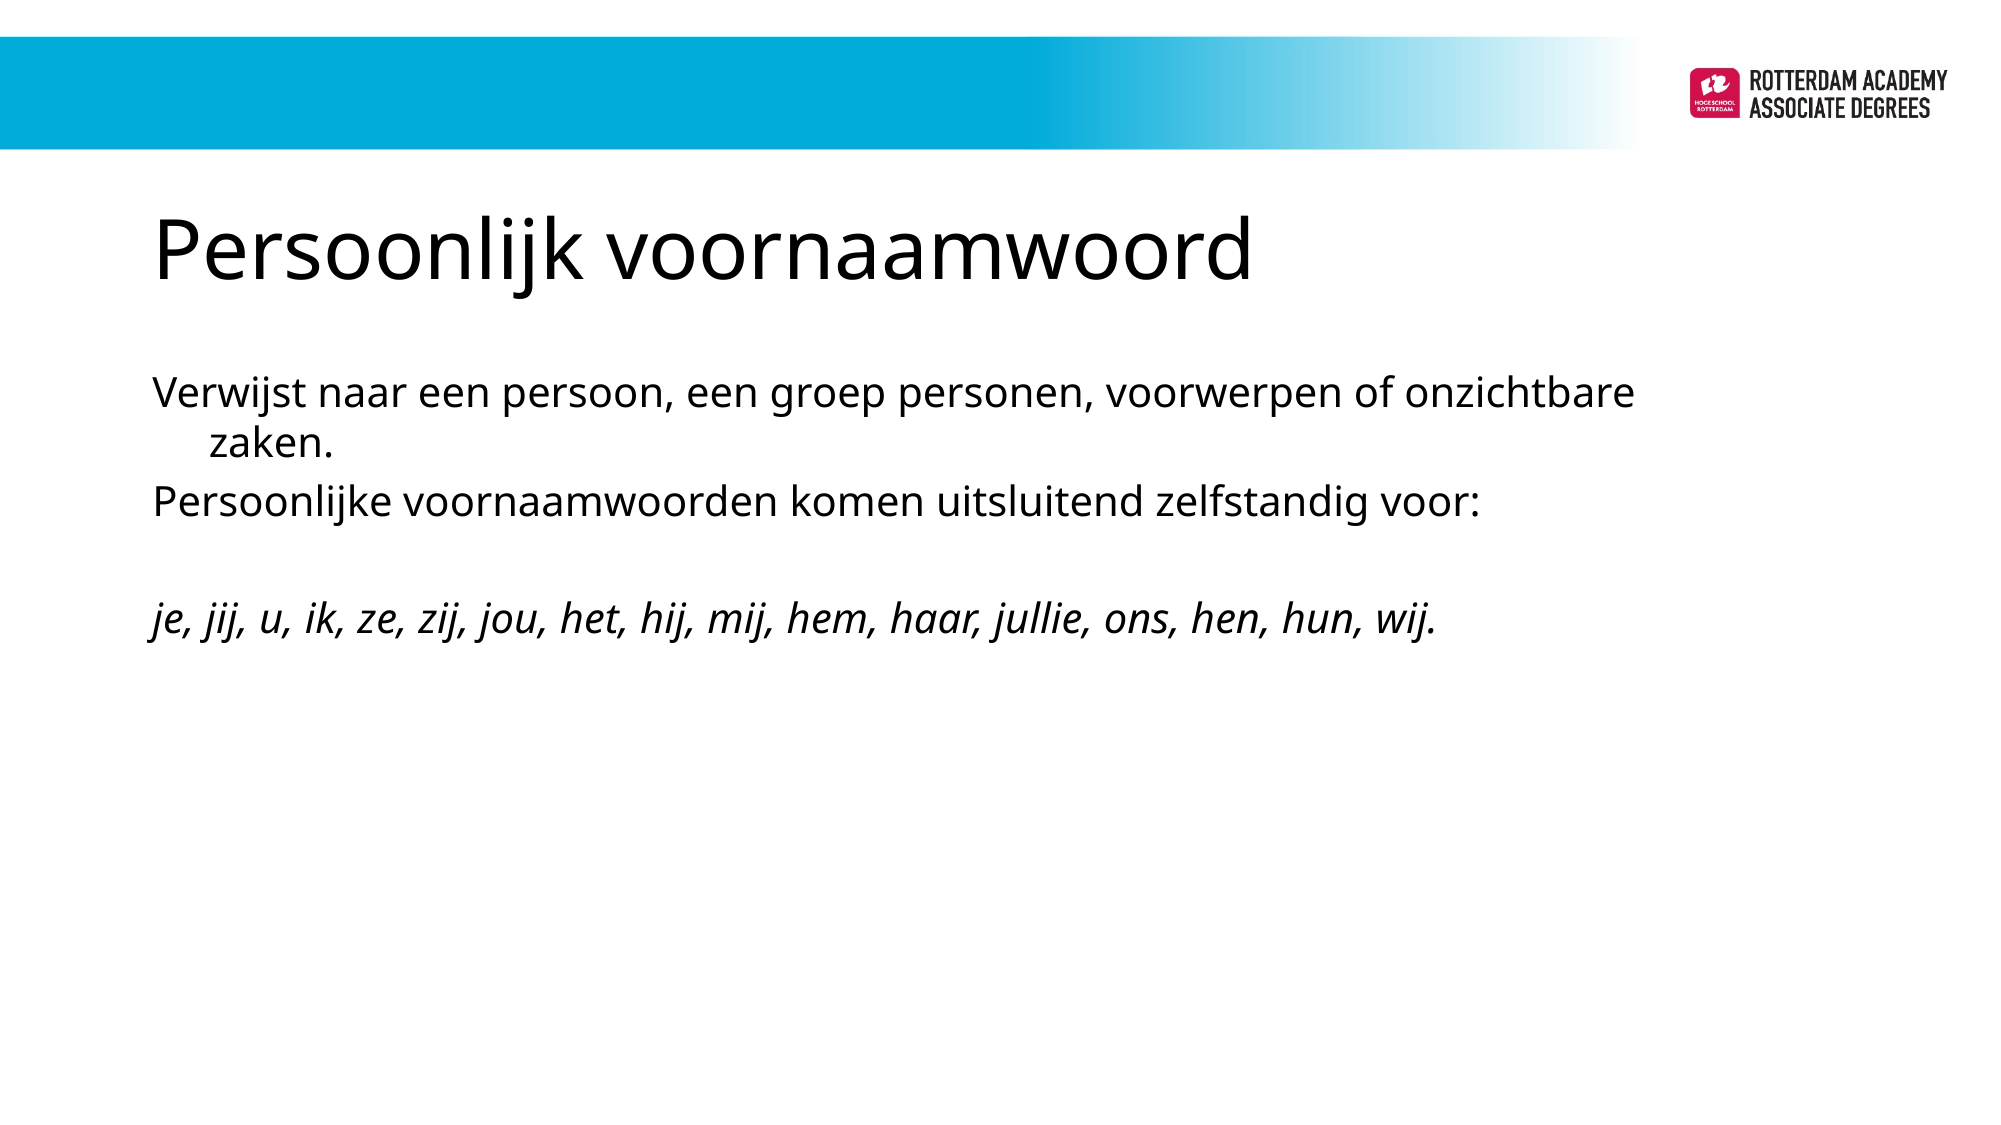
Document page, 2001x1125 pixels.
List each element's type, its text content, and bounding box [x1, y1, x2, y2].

title Persoonlijk voornaamwoord [137, 175, 1863, 329]
picture [0, 0, 2000, 184]
list Verwijst naar een persoon, een groep personen, voorwerpen of onzichtbare zaken. Persoonlijke voornaamwoorden komen uitsluitend zelfstandig voor: je, jij, u, ik, ze, zij, jou, het, hij, mij, hem, haar, jullie, ons, hen, hun, wij. [137, 358, 1774, 1053]
